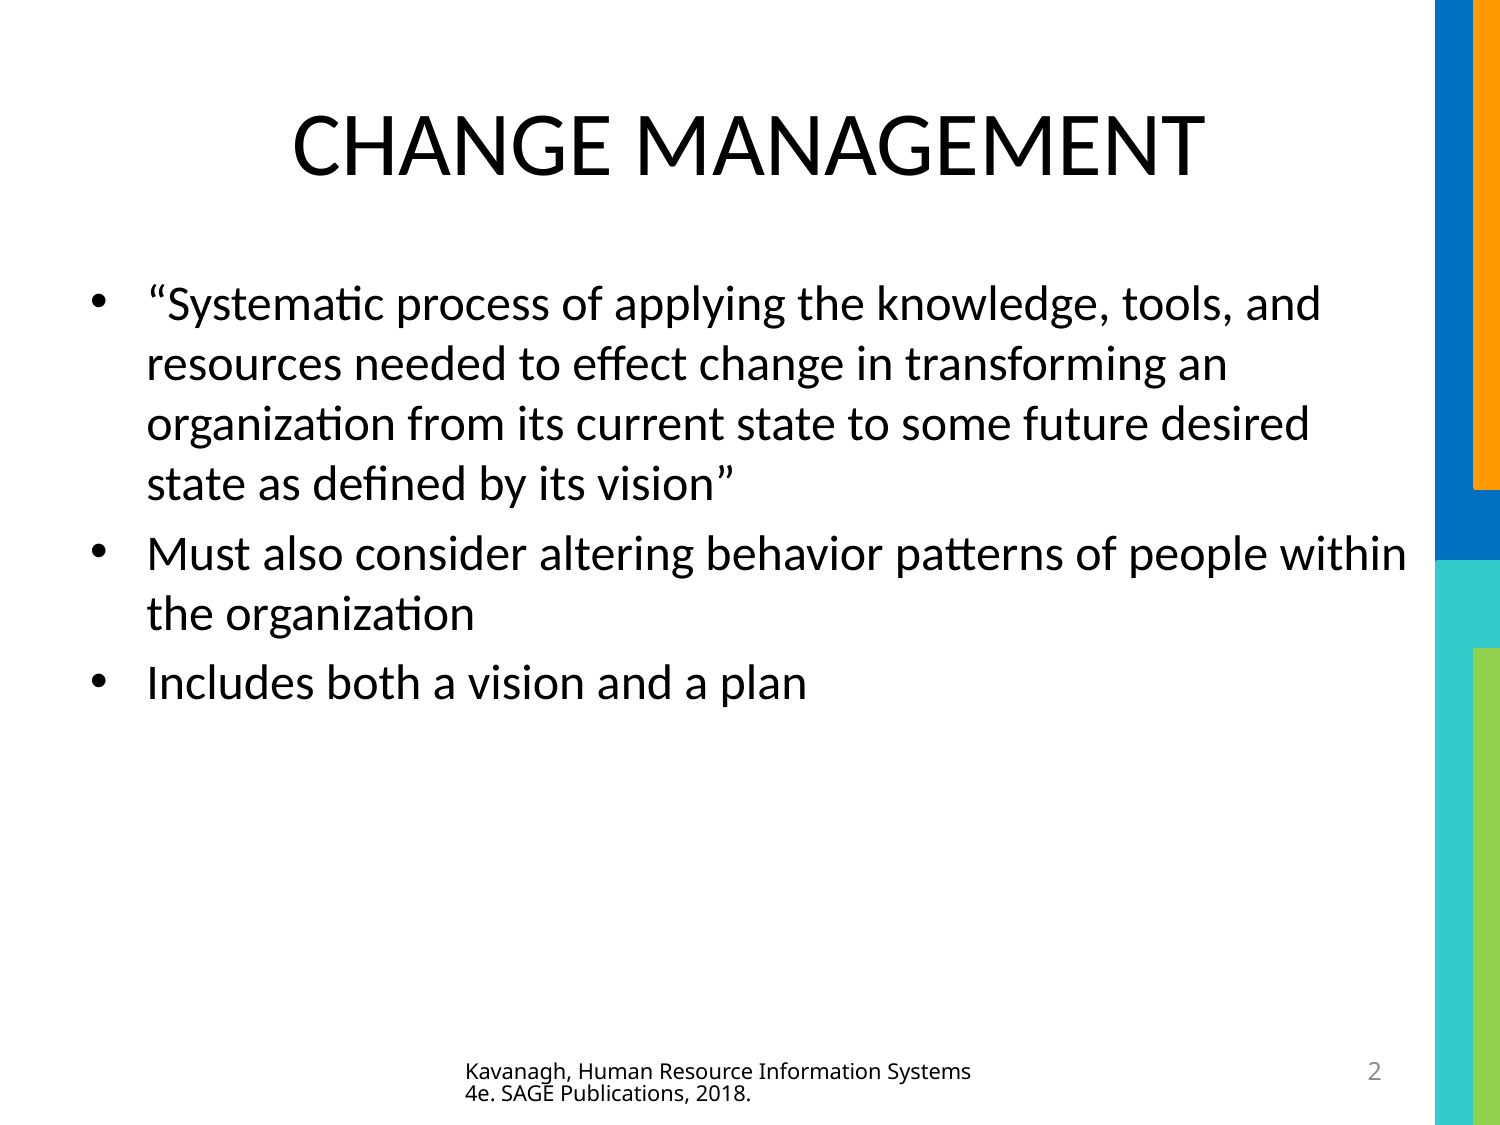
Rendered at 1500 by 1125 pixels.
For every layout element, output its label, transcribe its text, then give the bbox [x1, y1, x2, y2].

slide_number 2 [1059, 1042, 1397, 1103]
title CHANGE MANAGEMENT [75, 45, 1425, 233]
footer Kavanagh, Human Resource Information Systems 4e. SAGE Publications, 2018. [450, 1042, 1004, 1103]
list “Systematic process of applying the knowledge, tools, and resources needed to effect change in transforming an organization from its current state to some future desired state as defined by its vision” Must also consider altering behavior patterns of people within the organization Includes both a vision and a plan [75, 262, 1425, 1005]
